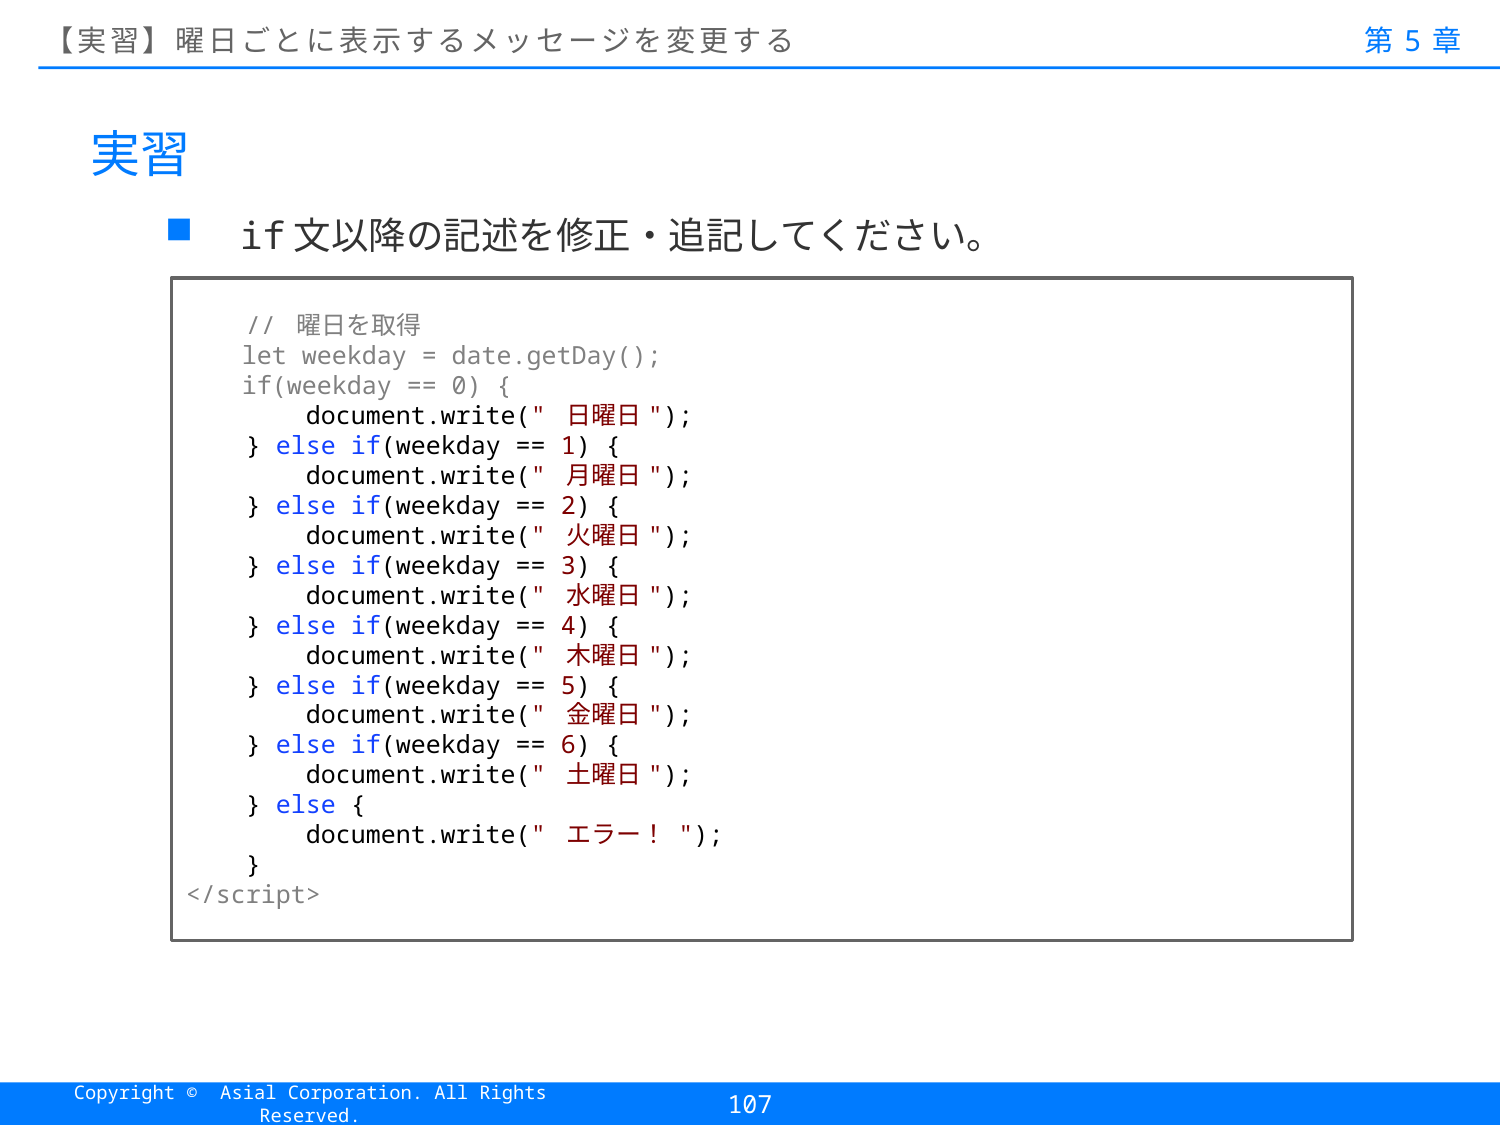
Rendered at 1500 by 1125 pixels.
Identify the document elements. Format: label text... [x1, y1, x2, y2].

slide_number 107 [581, 1075, 919, 1125]
list 第5章 [702, 7, 1477, 72]
list 実習 if文以降の記述を修正・追記してください。 [75, 84, 1425, 988]
title 【実習】曜日ごとに表示するメッセージを変更する [29, 7, 702, 72]
text_box // 曜日を取得 let weekday = date.getDay(); if(weekday == 0) { document.write(" 日曜日"); } else if(weekday == 1) { document.write(" 月曜日"); } else if(weekday == 2) { document.write(" 火曜日"); } else if(weekday == 3) { document.write(" 水曜日"); } else if(weekday == 4) { document.write(" 木曜日"); } else if(weekday == 5) { document.write(" 金曜日"); } else if(weekday == 6) { document.write(" 土曜日"); } else { document.write(" エラー！ "); } </script> [169, 276, 1354, 942]
